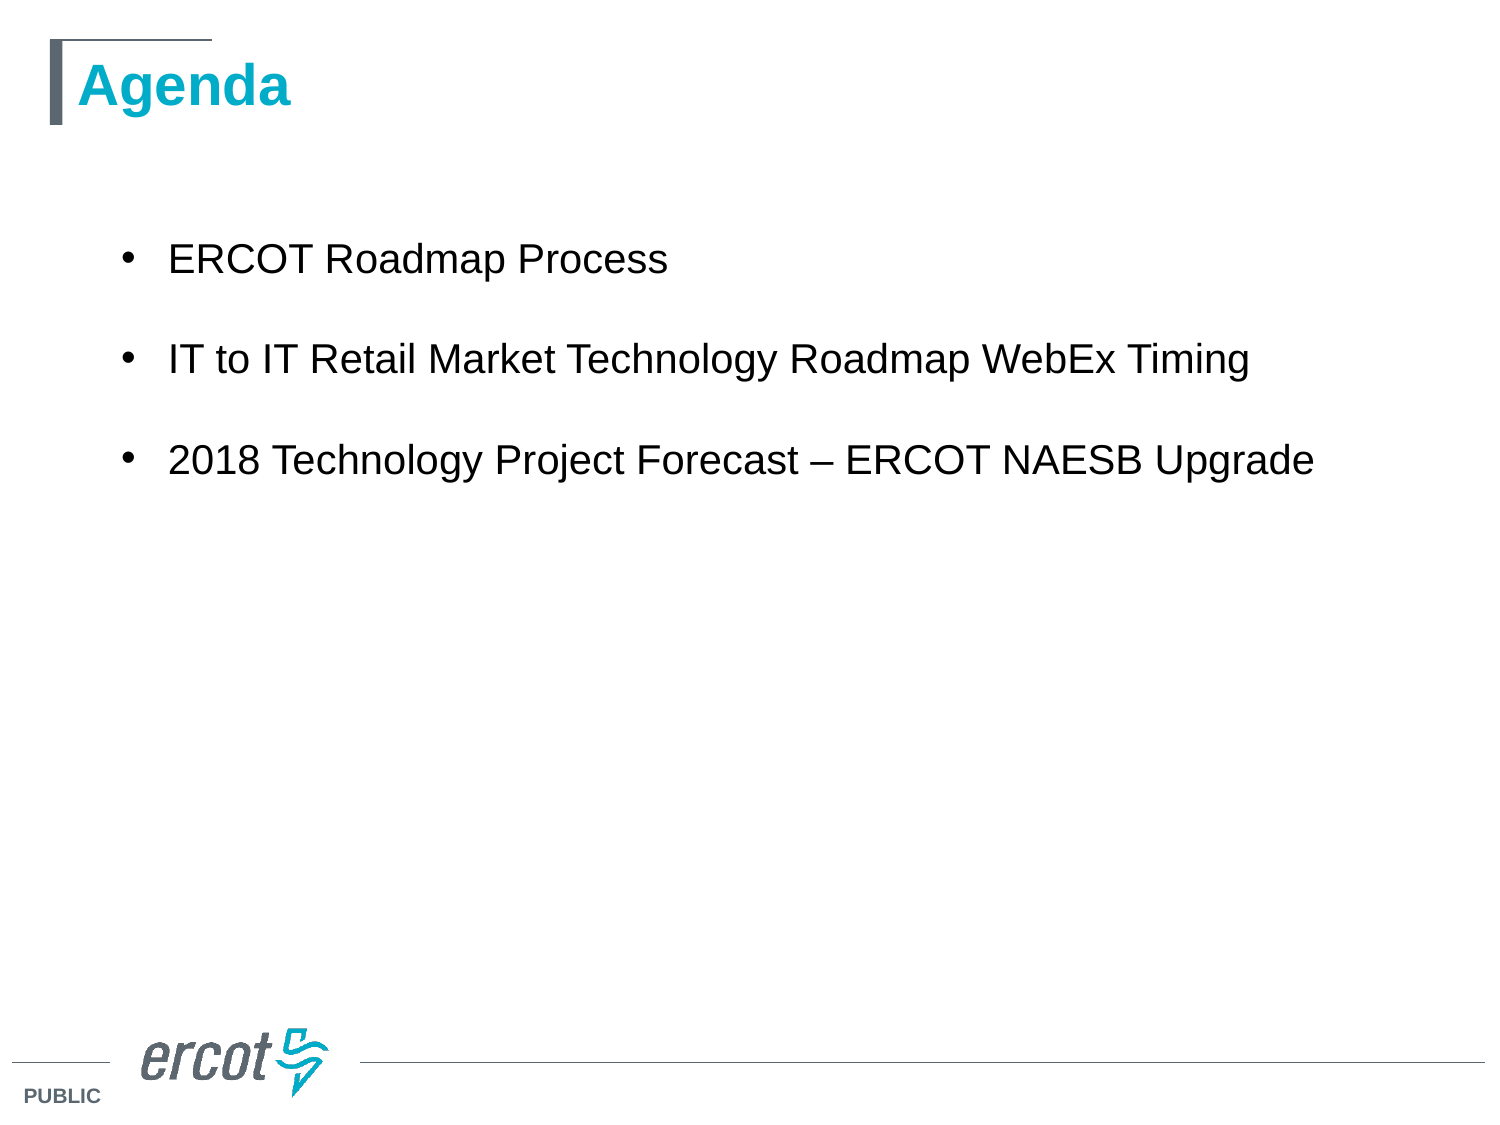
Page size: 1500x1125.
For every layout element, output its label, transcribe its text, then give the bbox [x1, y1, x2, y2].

picture [137, 1024, 332, 1100]
text_box ERCOT Roadmap Process IT to IT Retail Market Technology Roadmap WebEx Timing 2018 Technology Project Forecast – ERCOT NAESB Upgrade [104, 223, 1408, 739]
title Agenda [62, 39, 1450, 138]
